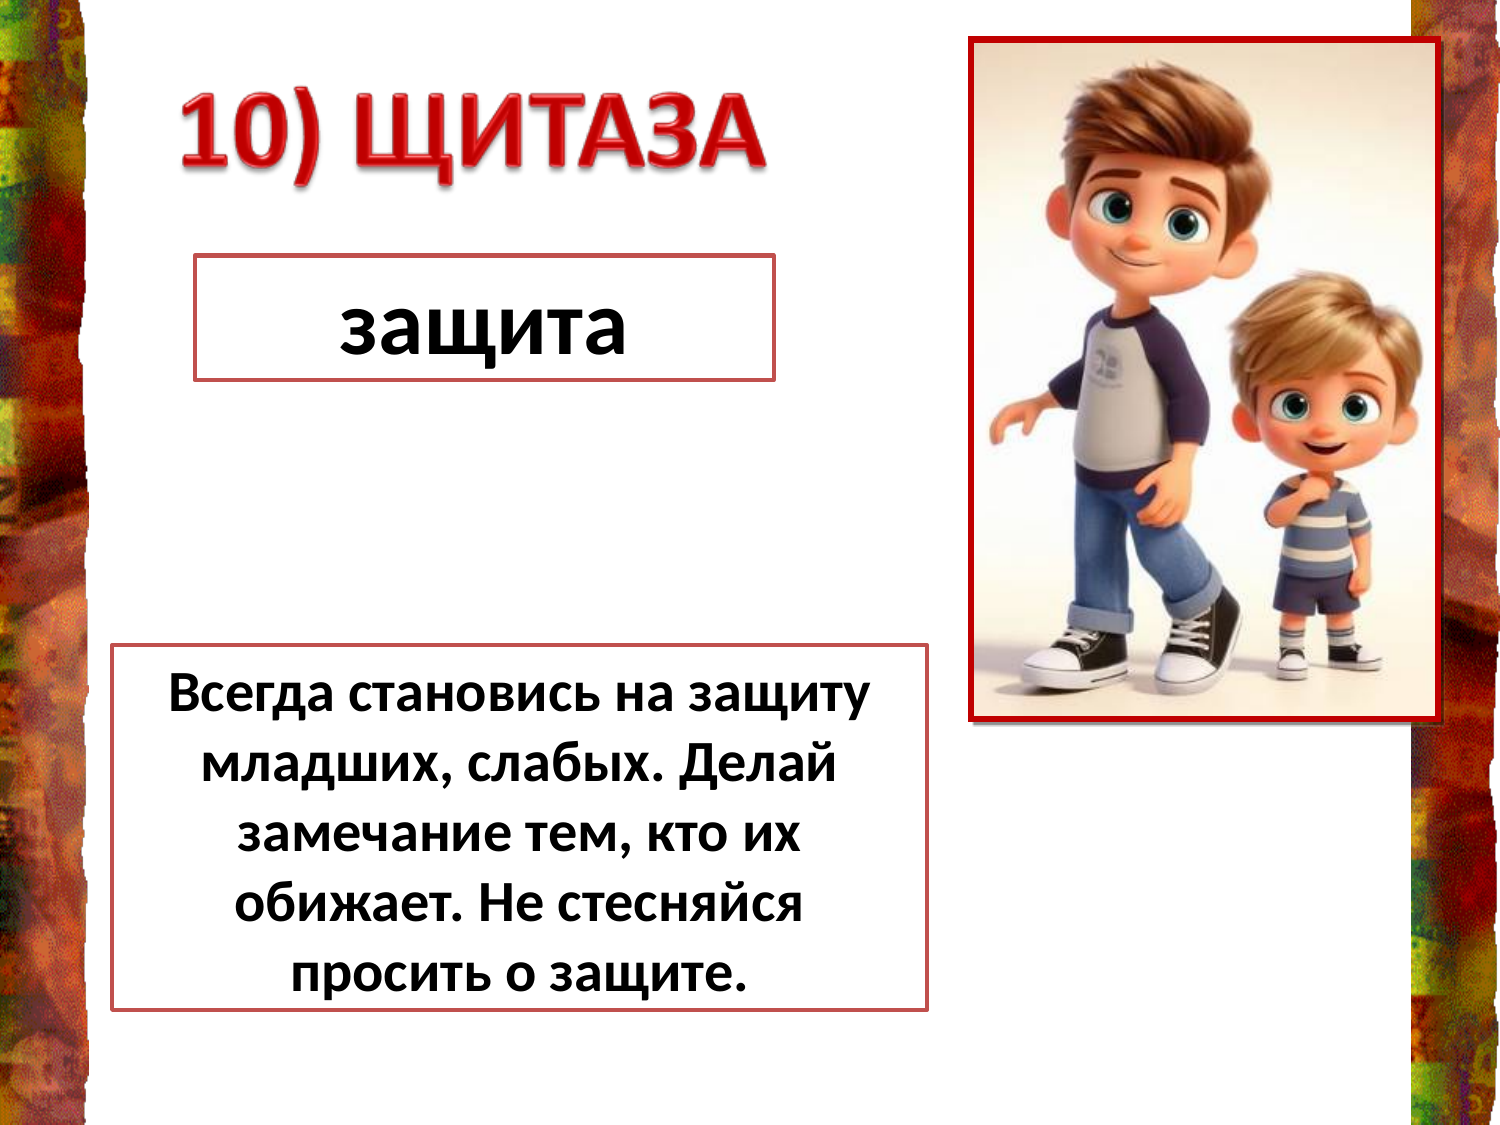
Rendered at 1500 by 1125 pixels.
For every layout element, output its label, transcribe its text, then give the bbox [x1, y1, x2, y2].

text_box Всегда становись на защиту младших, слабых. Делай замечание тем, кто их обижает. Не стесняйся просить о защите. [110, 643, 929, 1012]
text_box защита [193, 253, 776, 382]
picture [0, 0, 89, 1125]
picture [974, 0, 1500, 1125]
picture [98, 21, 845, 212]
